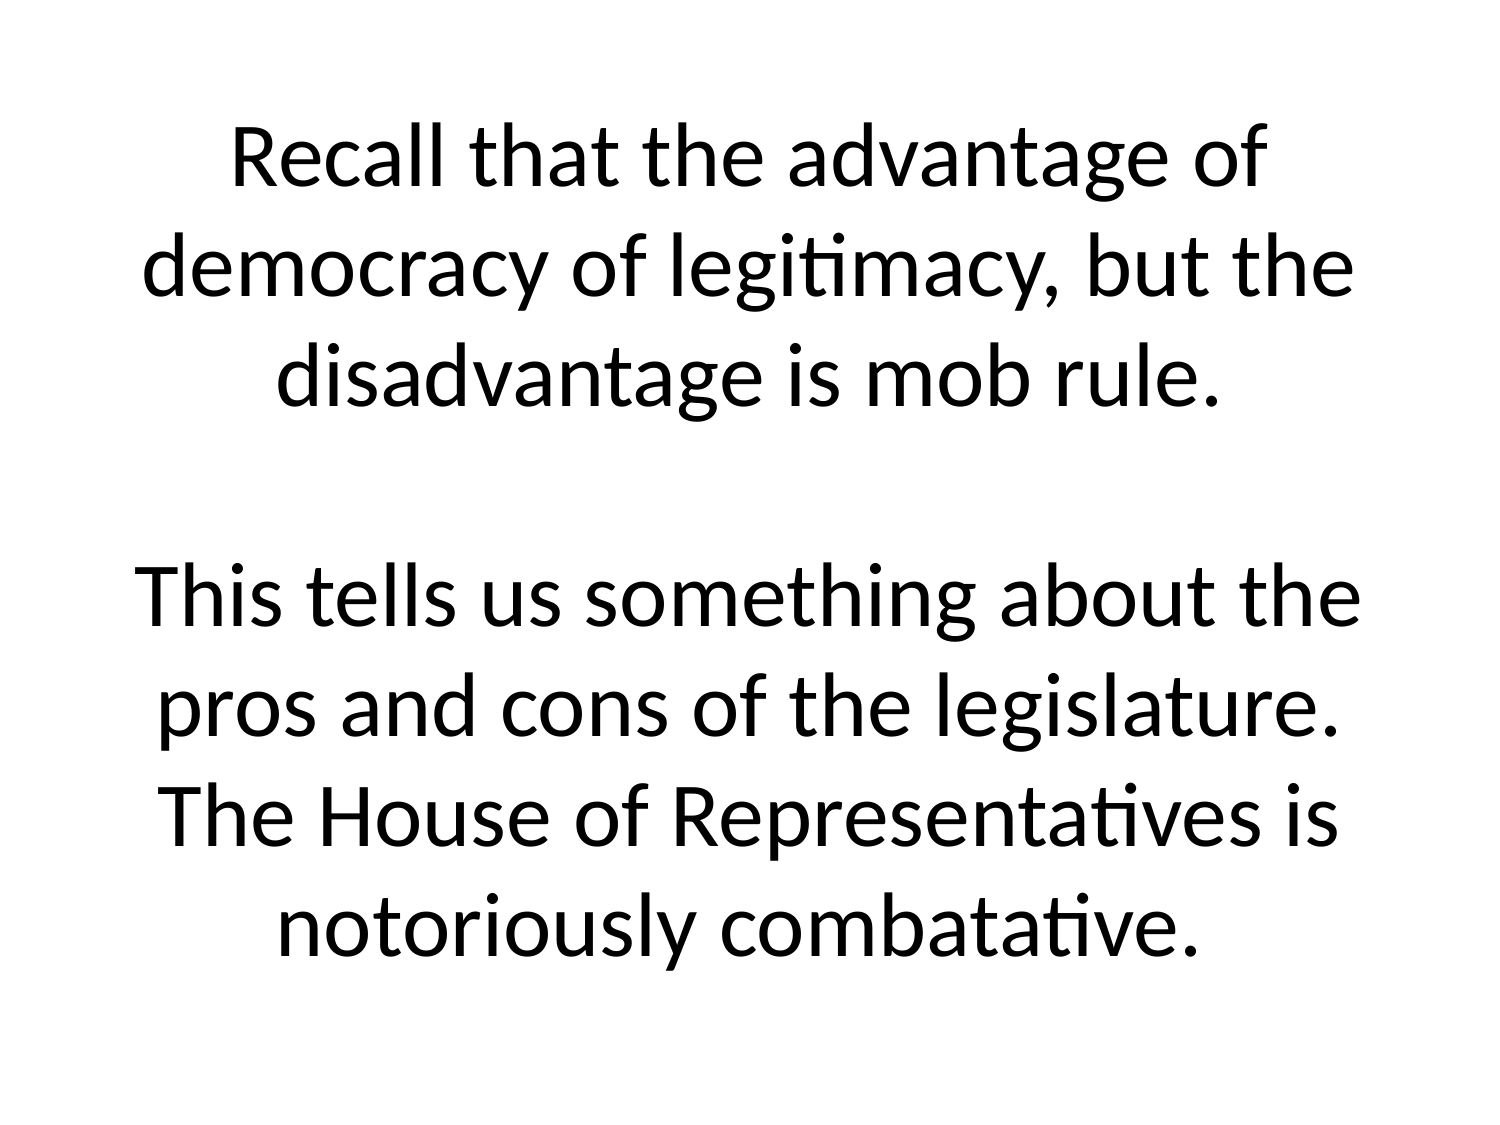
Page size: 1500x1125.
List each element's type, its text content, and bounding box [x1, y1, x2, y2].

title Recall that the advantage of democracy of legitimacy, but the disadvantage is mob rule. This tells us something about the pros and cons of the legislature. The House of Representatives is notoriously combatative. [74, 44, 1426, 1026]
